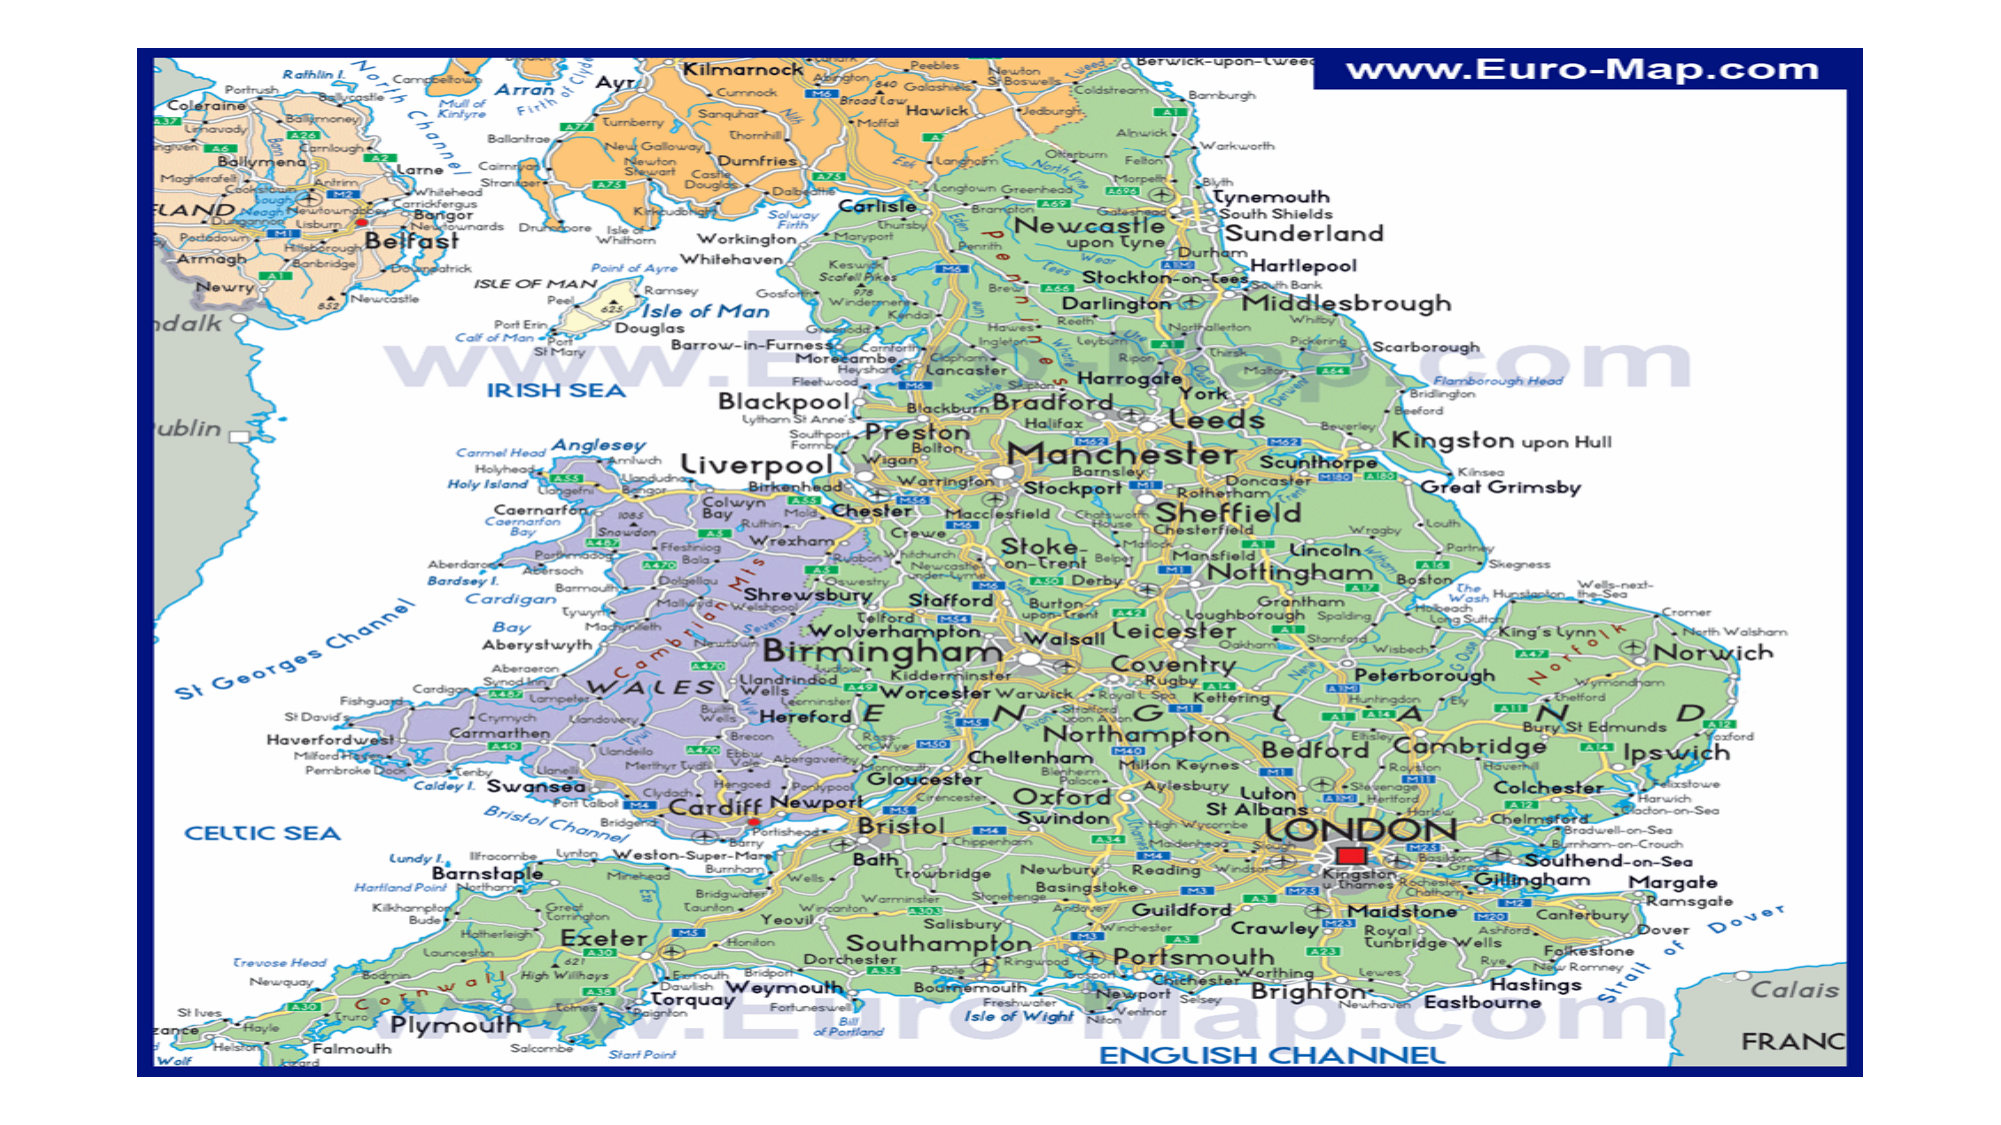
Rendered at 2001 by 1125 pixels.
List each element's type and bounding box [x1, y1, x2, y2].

picture [137, 48, 1863, 1077]
